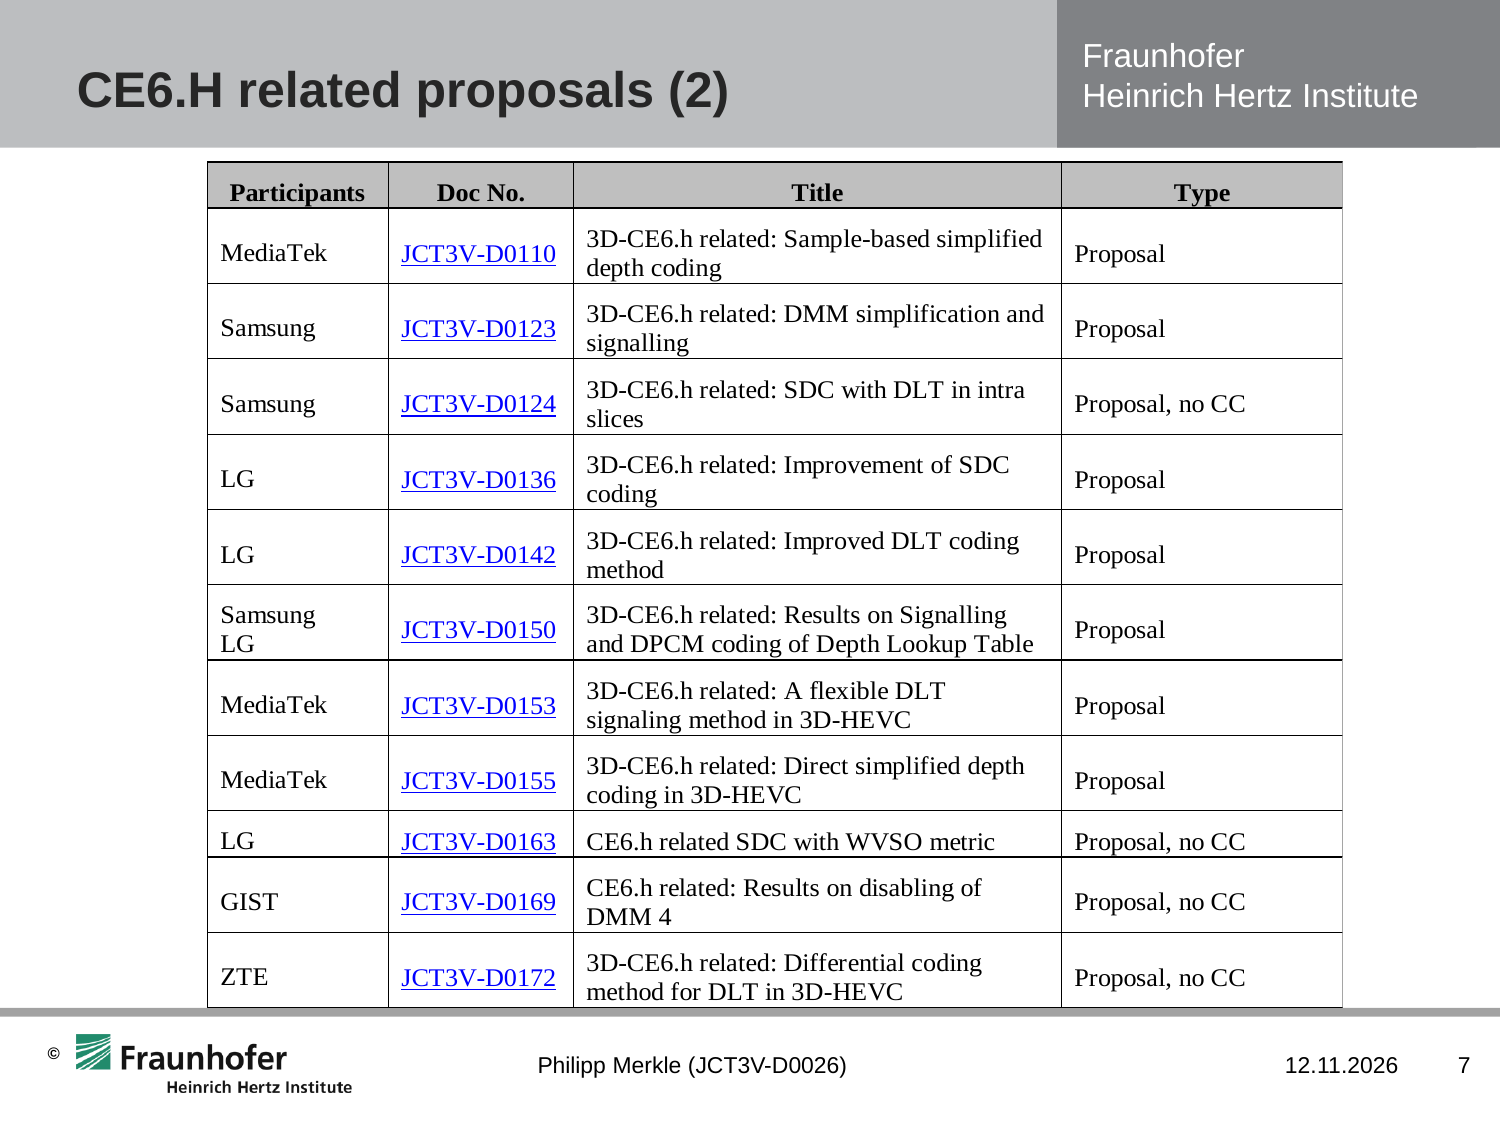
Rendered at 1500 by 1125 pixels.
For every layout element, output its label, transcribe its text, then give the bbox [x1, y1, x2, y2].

title CE6.H related proposals (2) [76, 58, 1022, 118]
picture [76, 1034, 352, 1093]
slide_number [1019, 1034, 1394, 1094]
slide_number 7 [1394, 1034, 1471, 1094]
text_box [206, 161, 1343, 1053]
footer Philipp Merkle (JCT3V-D0026) [442, 1061, 1008, 1094]
